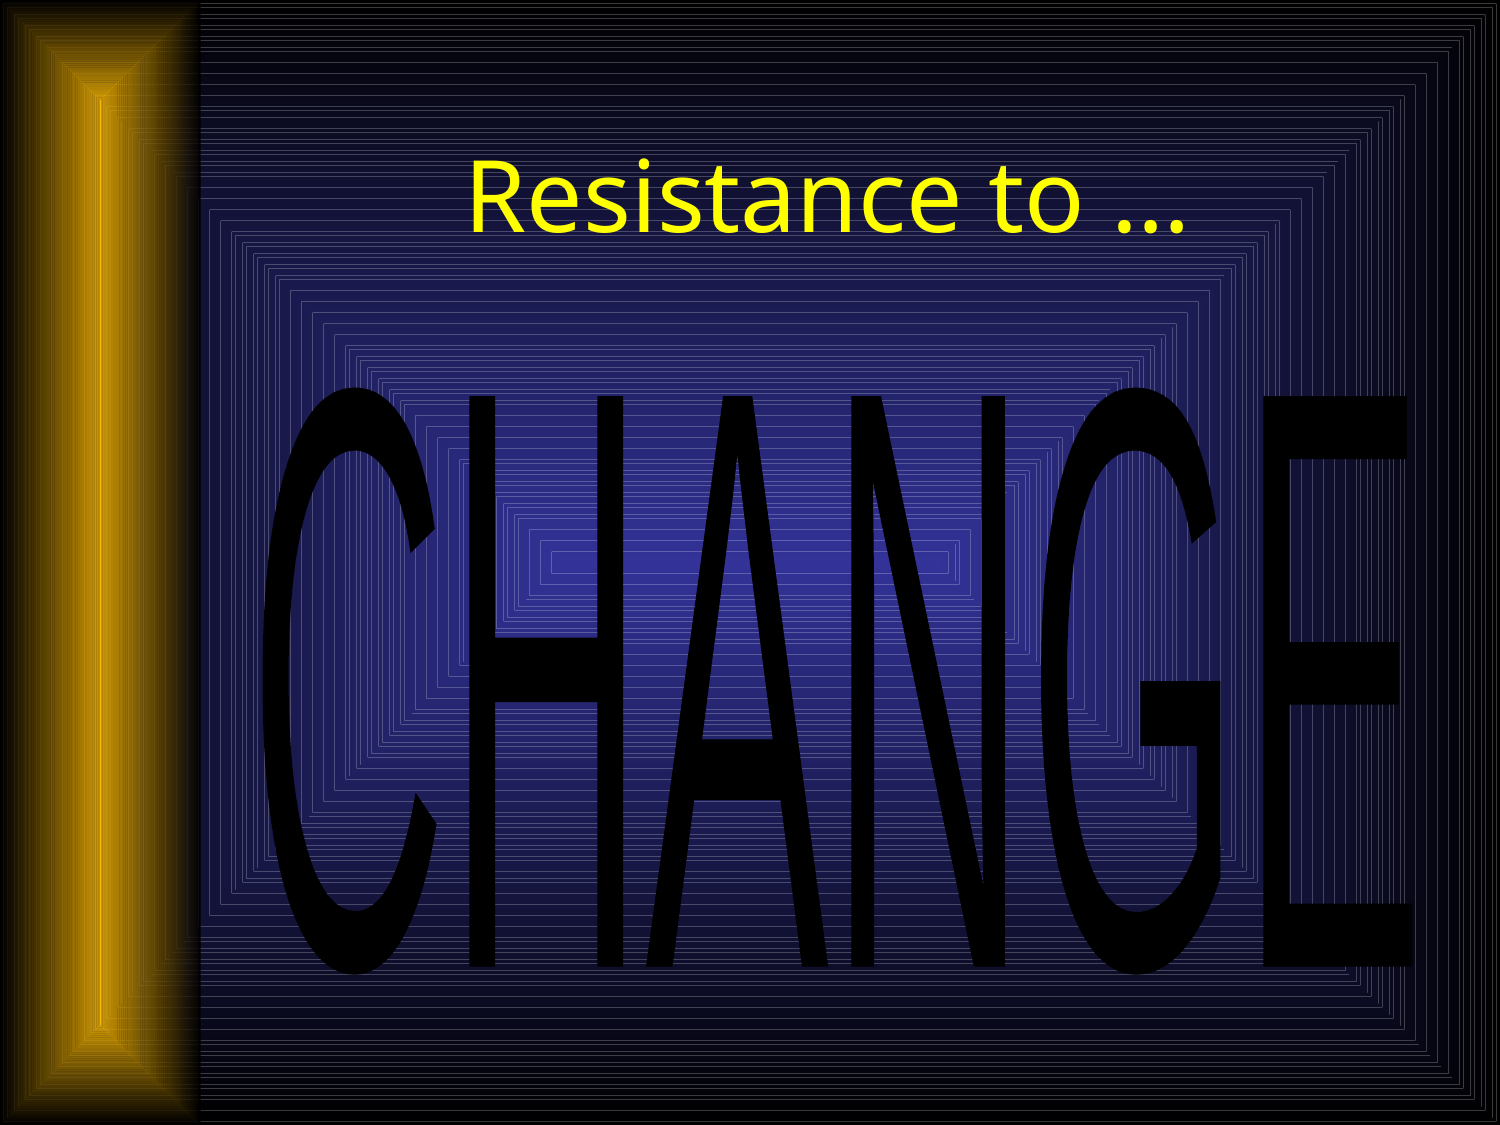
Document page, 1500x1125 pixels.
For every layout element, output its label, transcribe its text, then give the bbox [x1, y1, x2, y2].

text_box Resistance to … [449, 125, 1288, 260]
